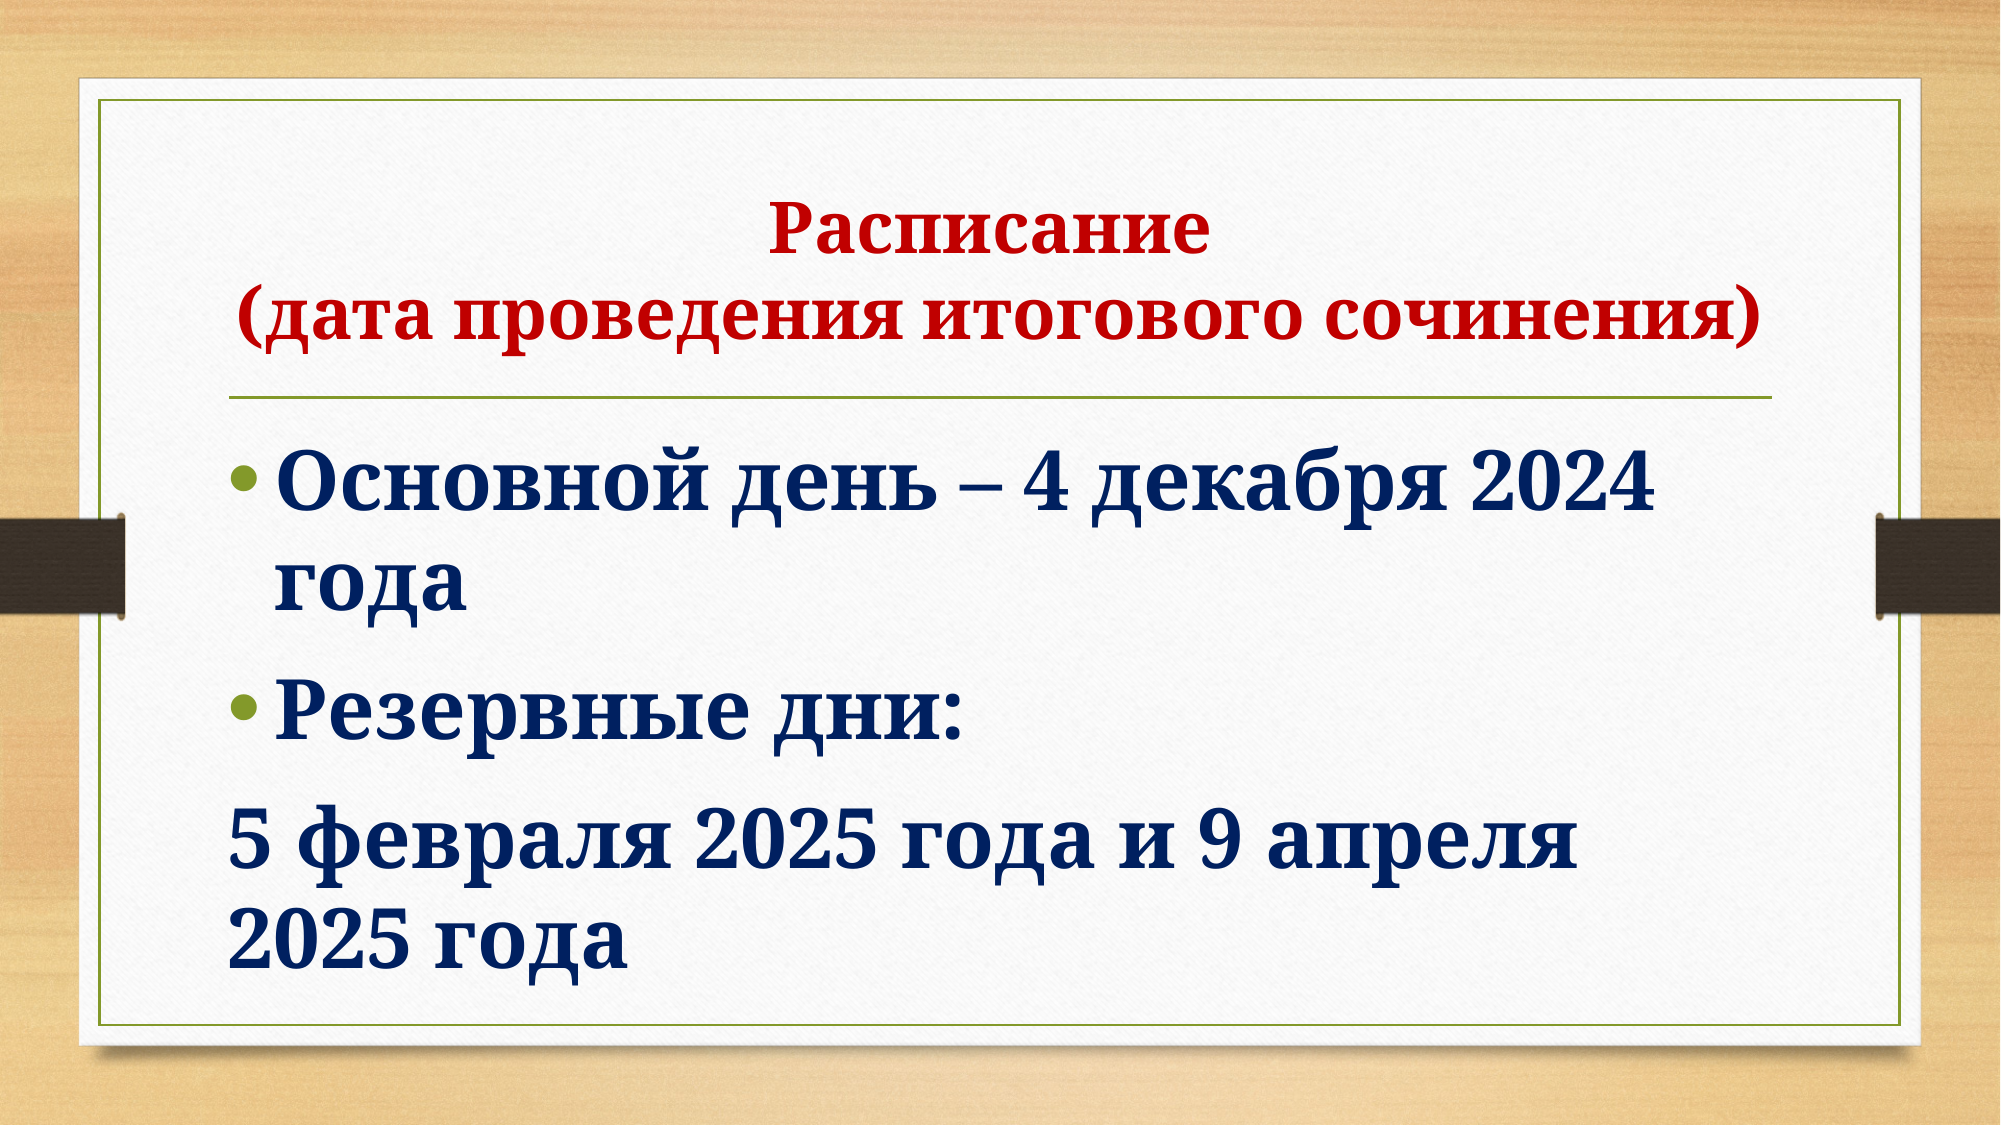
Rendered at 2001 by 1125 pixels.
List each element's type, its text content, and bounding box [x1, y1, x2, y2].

list Основной день – 4 декабря 2024 года Резервные дни: 5 февраля 2025 года и 9 апреля 2025 года [212, 419, 1788, 964]
title Расписание (дата проведения итогового сочинения) [212, 161, 1788, 375]
picture [0, 0, 2001, 1125]
